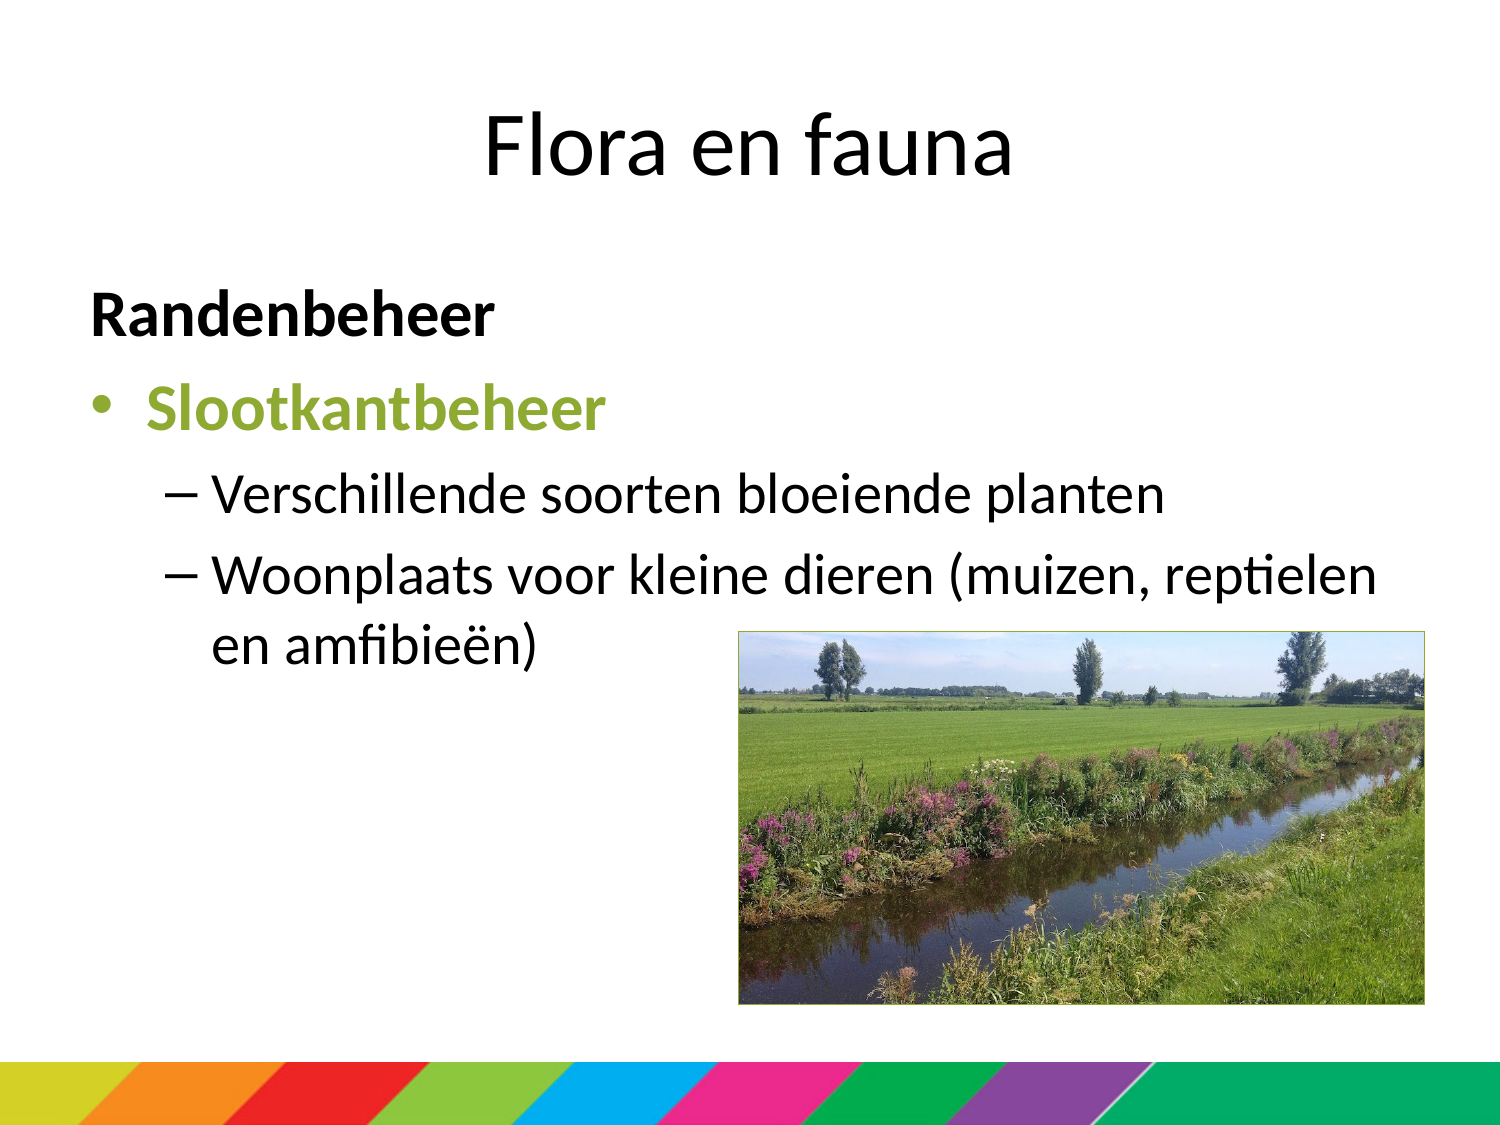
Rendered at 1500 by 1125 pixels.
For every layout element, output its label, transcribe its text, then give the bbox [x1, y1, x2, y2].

title Flora en fauna [75, 45, 1425, 233]
picture [656, 1062, 1500, 1125]
list Randenbeheer Slootkantbeheer Verschillende soorten bloeiende planten Woonplaats voor kleine dieren (muizen, reptielen en amfibieën) [75, 262, 1425, 1005]
picture [737, 631, 1425, 1006]
picture [0, 1062, 574, 1125]
